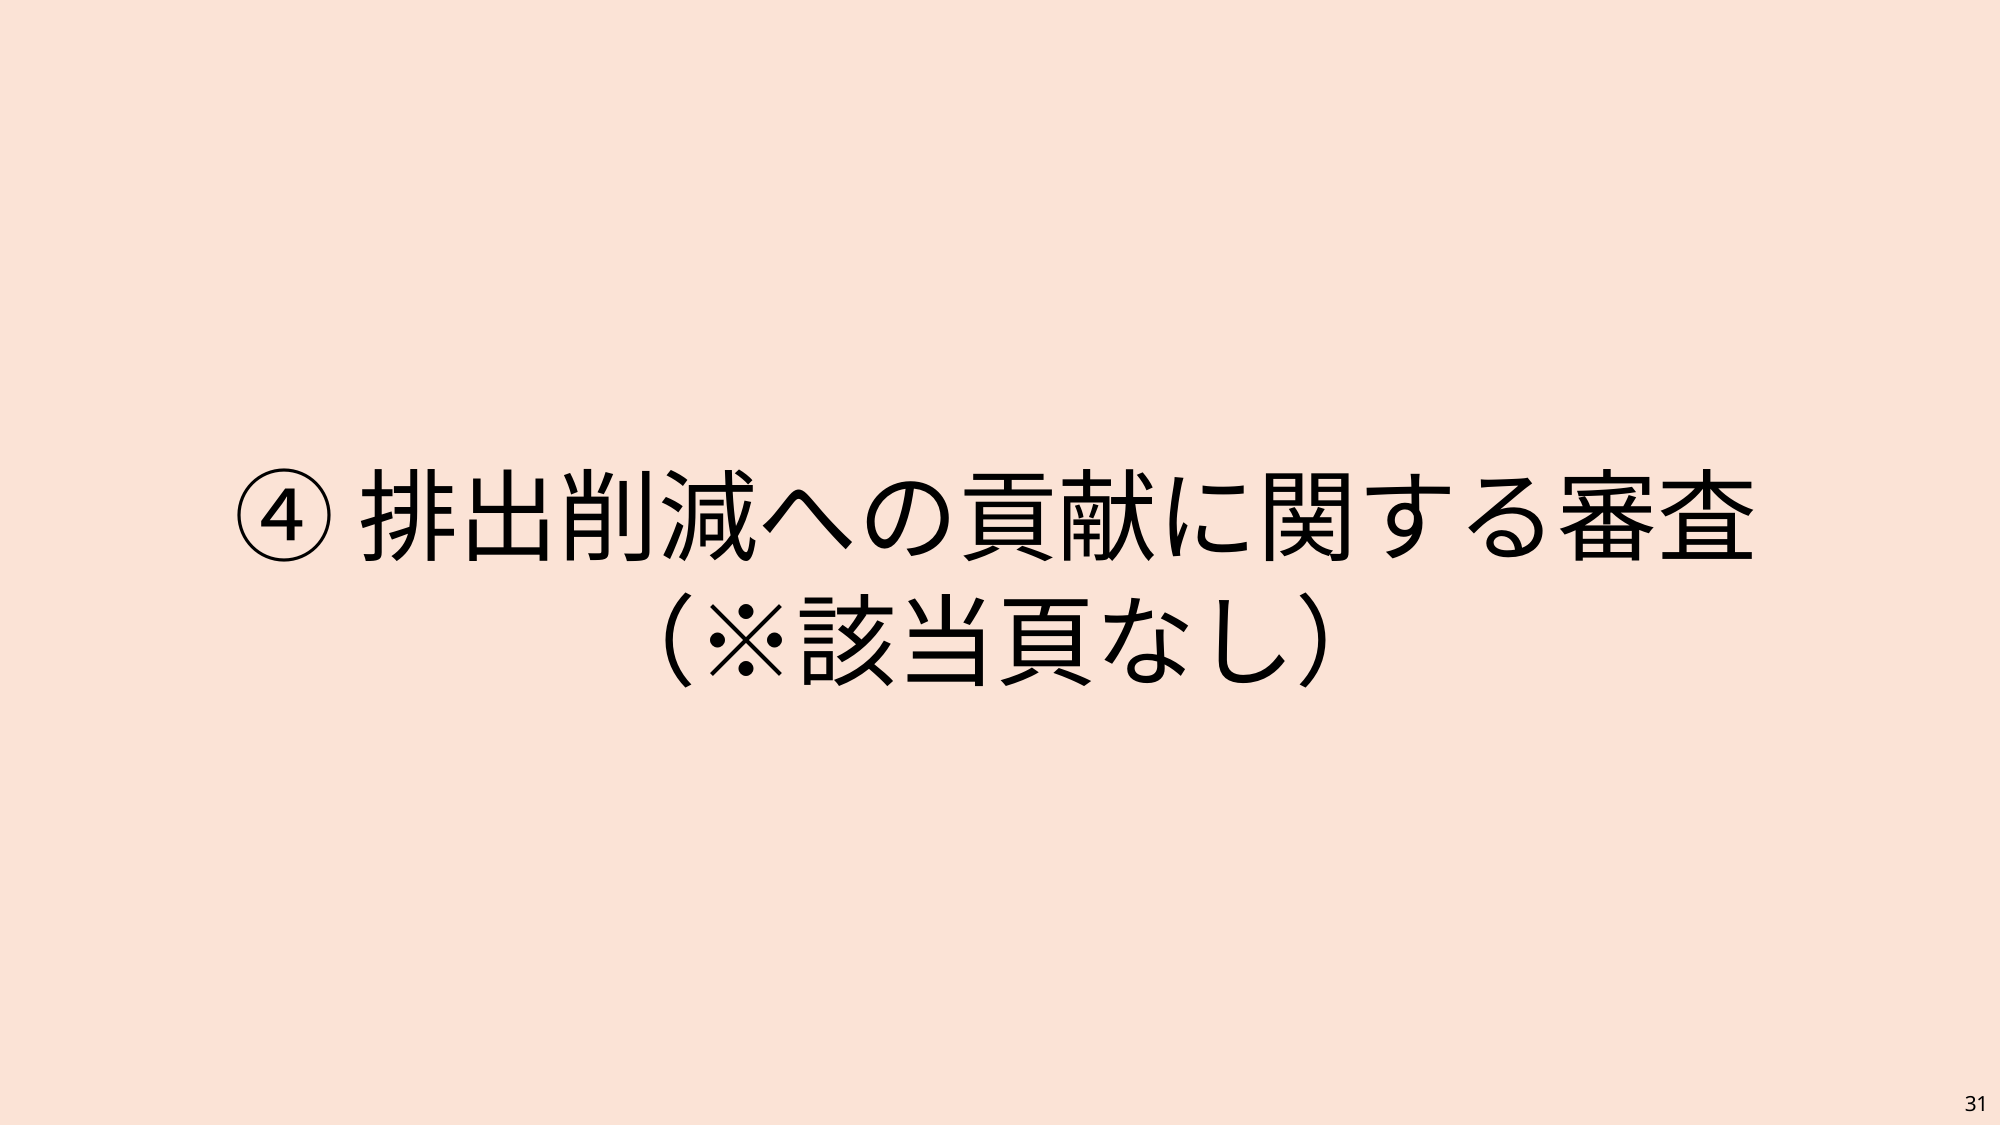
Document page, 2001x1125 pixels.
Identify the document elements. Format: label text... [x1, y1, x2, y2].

text_box ④排出削減への貢献に関する審査 （※該当頁なし） [125, 298, 1867, 827]
